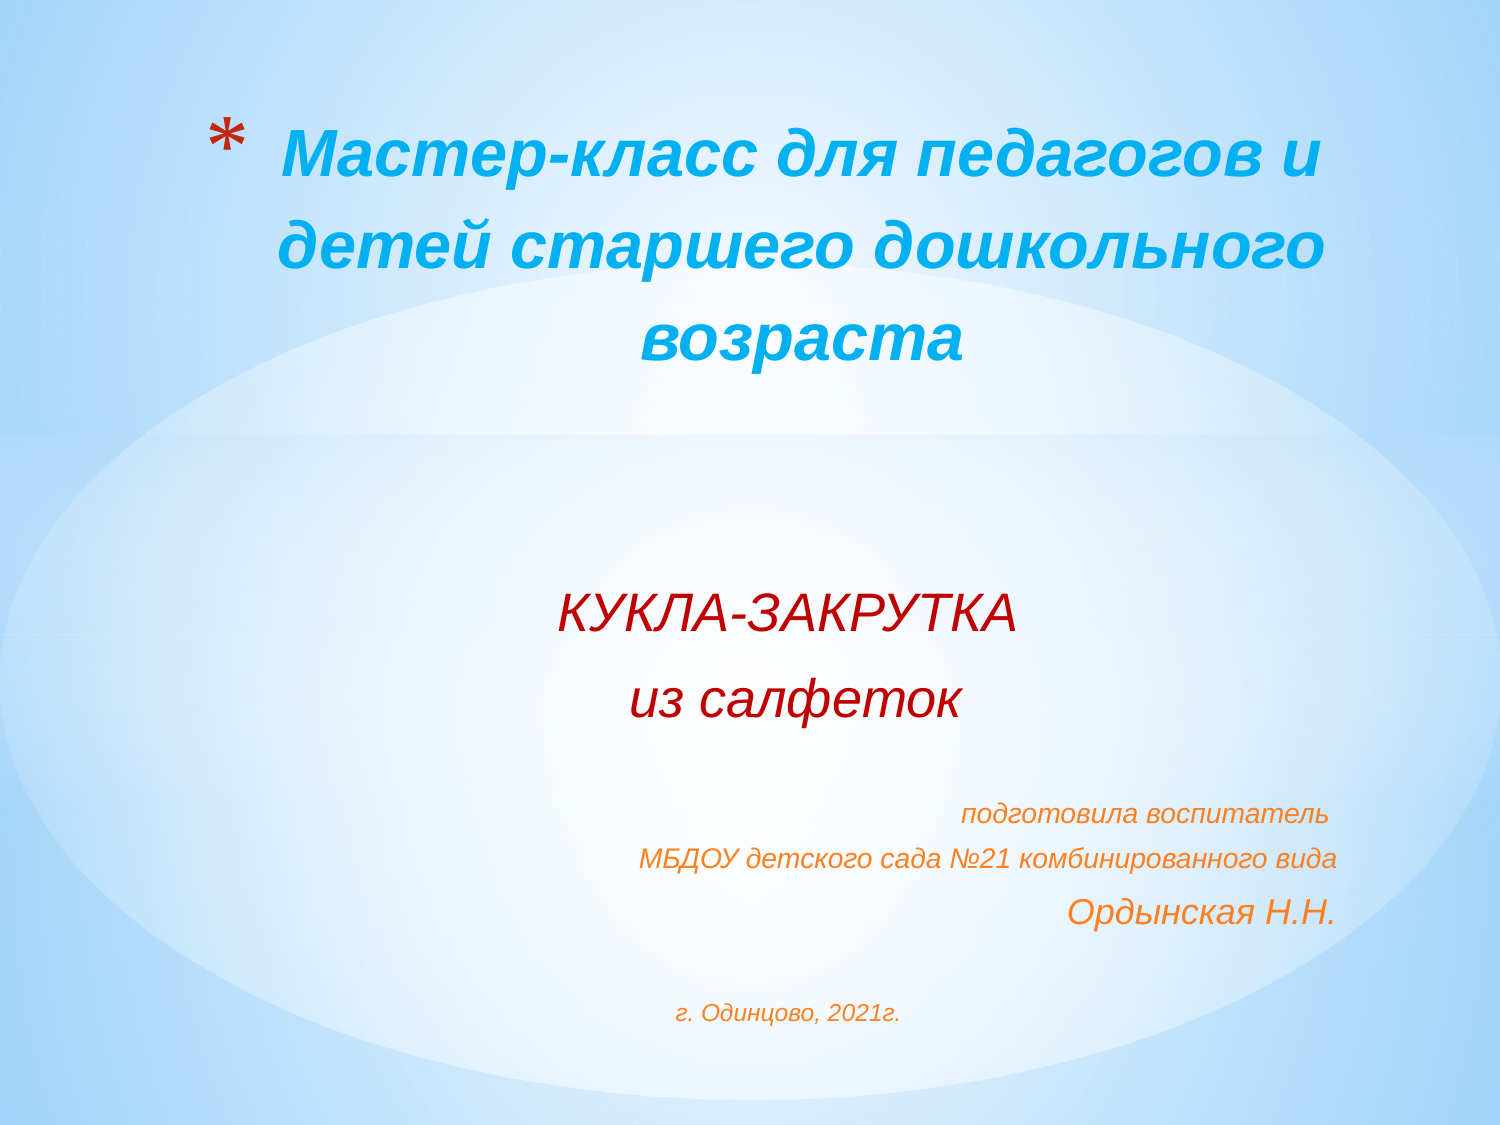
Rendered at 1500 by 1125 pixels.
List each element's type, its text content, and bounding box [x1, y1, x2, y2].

title Мастер-класс для педагогов и детей старшего дошкольного возраста [112, 90, 1388, 591]
subtitle КУКЛА-ЗАКРУТКА из салфеток подготовила воспитатель МБДОУ детского сада №21 комбинированного вида Ордынская Н.Н. г. Одинцово, 2021г. [225, 591, 1353, 1035]
